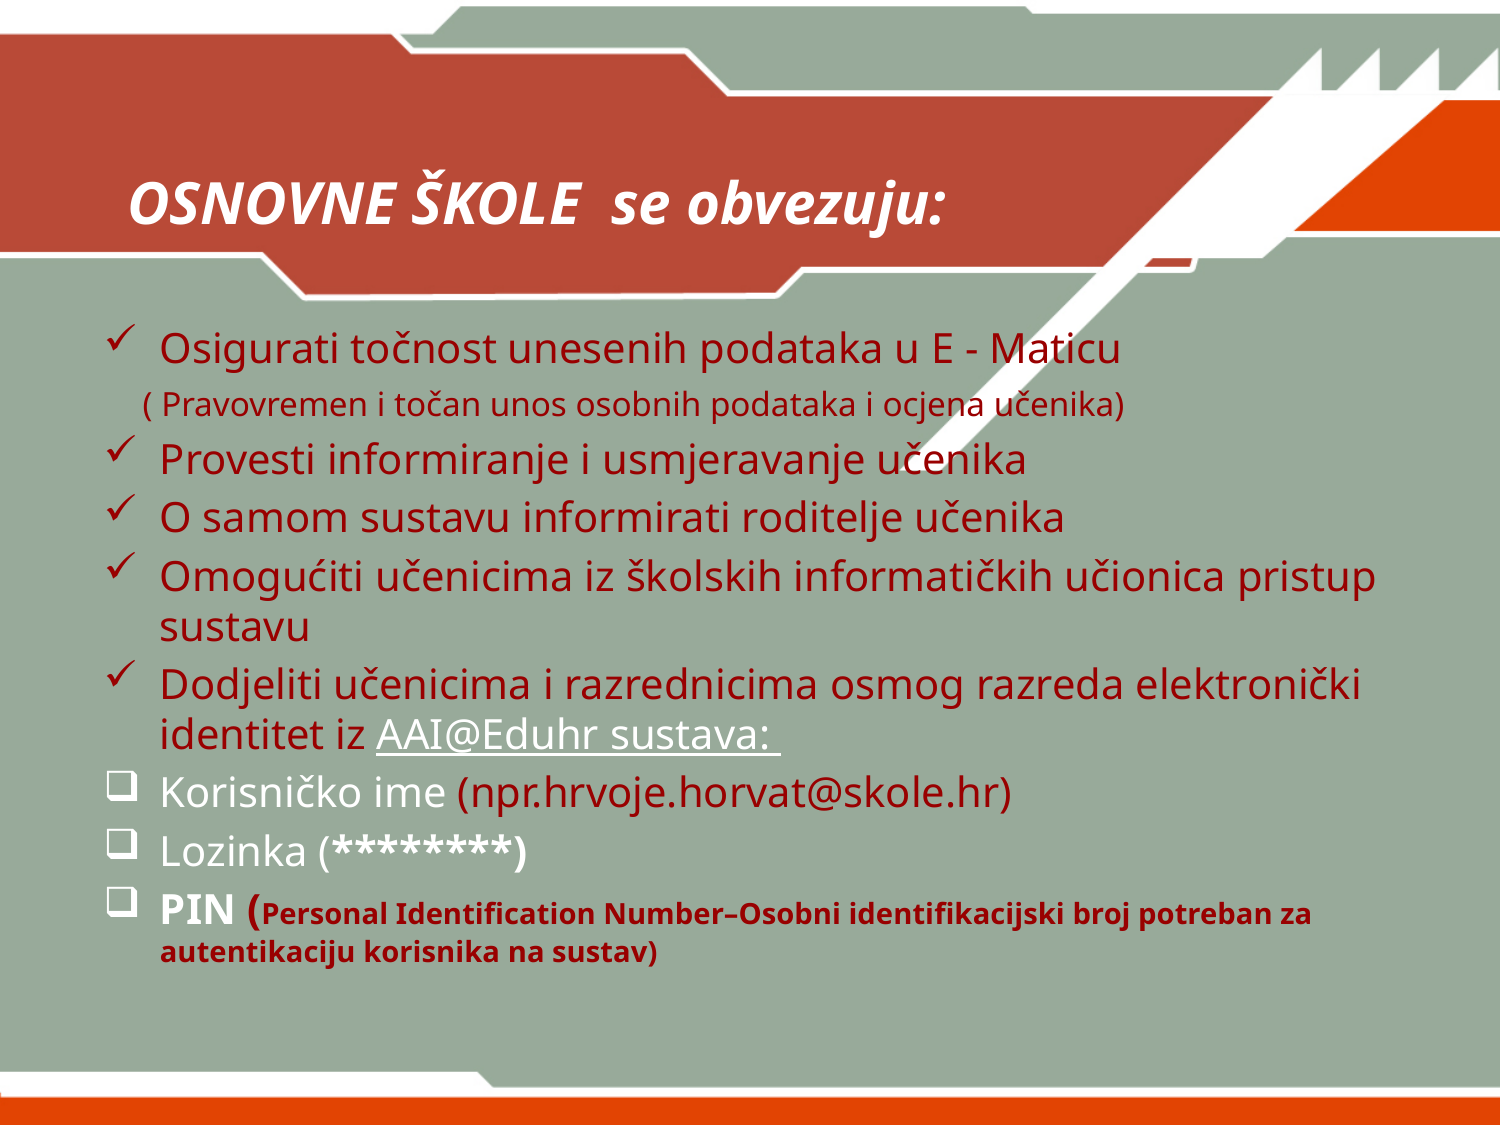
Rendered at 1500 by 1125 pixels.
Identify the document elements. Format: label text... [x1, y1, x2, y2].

title OSNOVNE ŠKOLE se obvezuju: [111, 160, 1425, 242]
picture [0, 0, 1500, 1125]
list Osigurati točnost unesenih podataka u E - Maticu ( Pravovremen i točan unos osobnih podataka i ocjena učenika) Provesti informiranje i usmjeravanje učenika O samom sustavu informirati roditelje učenika Omogućiti učenicima iz školskih informatičkih učionica pristup sustavu Dodjeliti učenicima i razrednicima osmog razreda elektronički identitet iz AAI@Eduhr sustava: Korisničko ime (npr.hrvoje.horvat@skole.hr) Lozinka (********) PIN (Personal Identification Number–Osobni identifikacijski broj potreban za autentikaciju korisnika na sustav) [88, 314, 1402, 946]
